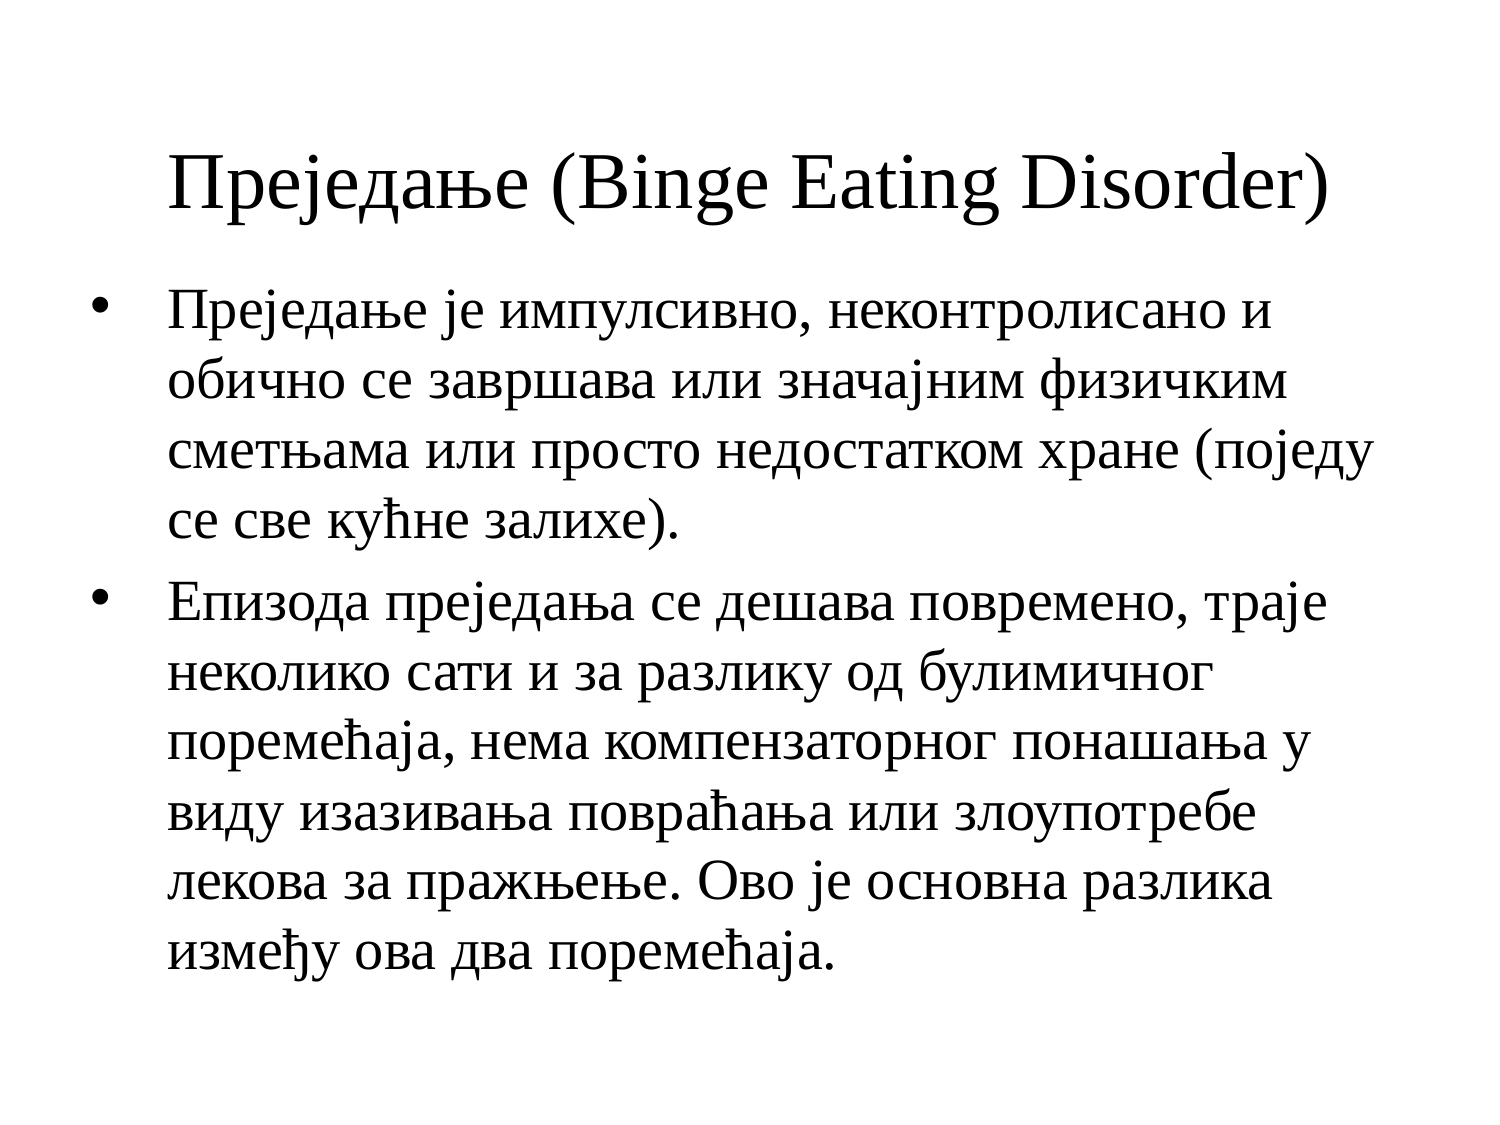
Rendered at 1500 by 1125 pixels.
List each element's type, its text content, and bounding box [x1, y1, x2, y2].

title Преједање (Binge Eating Disorder) [75, 45, 1425, 233]
list Преједање је импулсивно, неконтролисано и обично се завршава или значајним физичким сметњама или просто недостатком хране (поједу се све кућне залихе). Епизода преједања се дешава повремено, траје неколико сати и за разлику од булимичног поремећаја, нема компензаторног понашања у виду изазивања повраћања или злоупотребе лекова за пражњење. Ово је основна разлика између ова два поремећаја. [75, 262, 1425, 1005]
